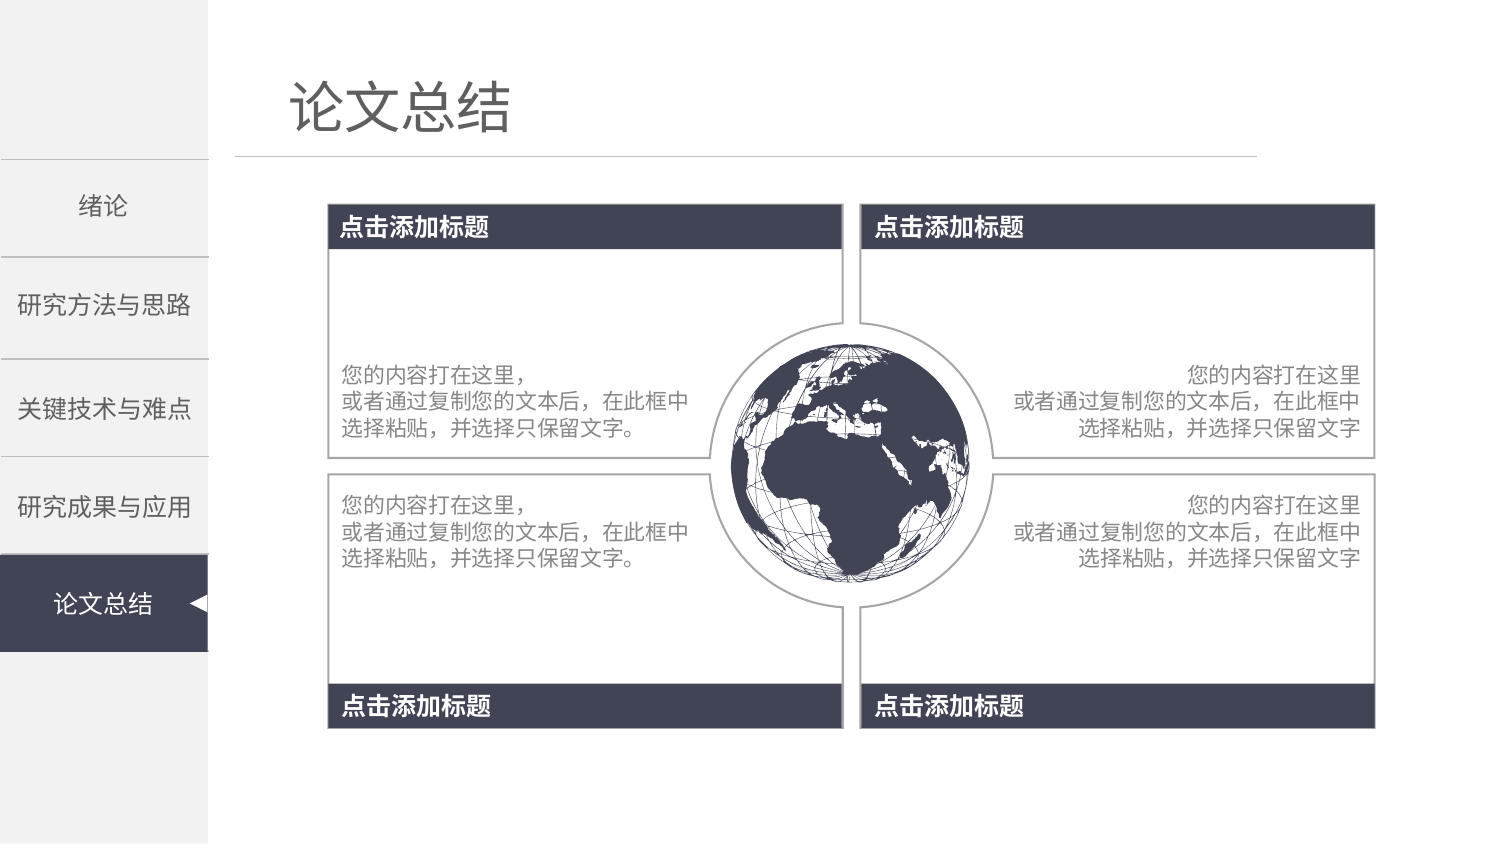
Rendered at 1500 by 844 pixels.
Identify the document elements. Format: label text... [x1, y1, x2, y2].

text_box 点击添加标题 [861, 204, 1375, 250]
text_box 您的内容打在这里， 或者通过复制您的文本后，在此框中 选择粘贴，并选择只保留文字。 [328, 474, 843, 728]
text_box 您的内容打在这里 或者通过复制您的文本后，在此框中 选择粘贴，并选择只保留文字 [860, 204, 1375, 459]
text_box 点击添加标题 [328, 683, 842, 728]
text_box 点击添加标题 [861, 683, 1375, 728]
text_box 点击添加标题 [328, 204, 842, 250]
text_box 您的内容打在这里， 或者通过复制您的文本后，在此框中 选择粘贴，并选择只保留文字。 [328, 204, 843, 459]
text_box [730, 343, 970, 583]
text_box 您的内容打在这里 或者通过复制您的文本后，在此框中 选择粘贴，并选择只保留文字 [860, 474, 1375, 728]
